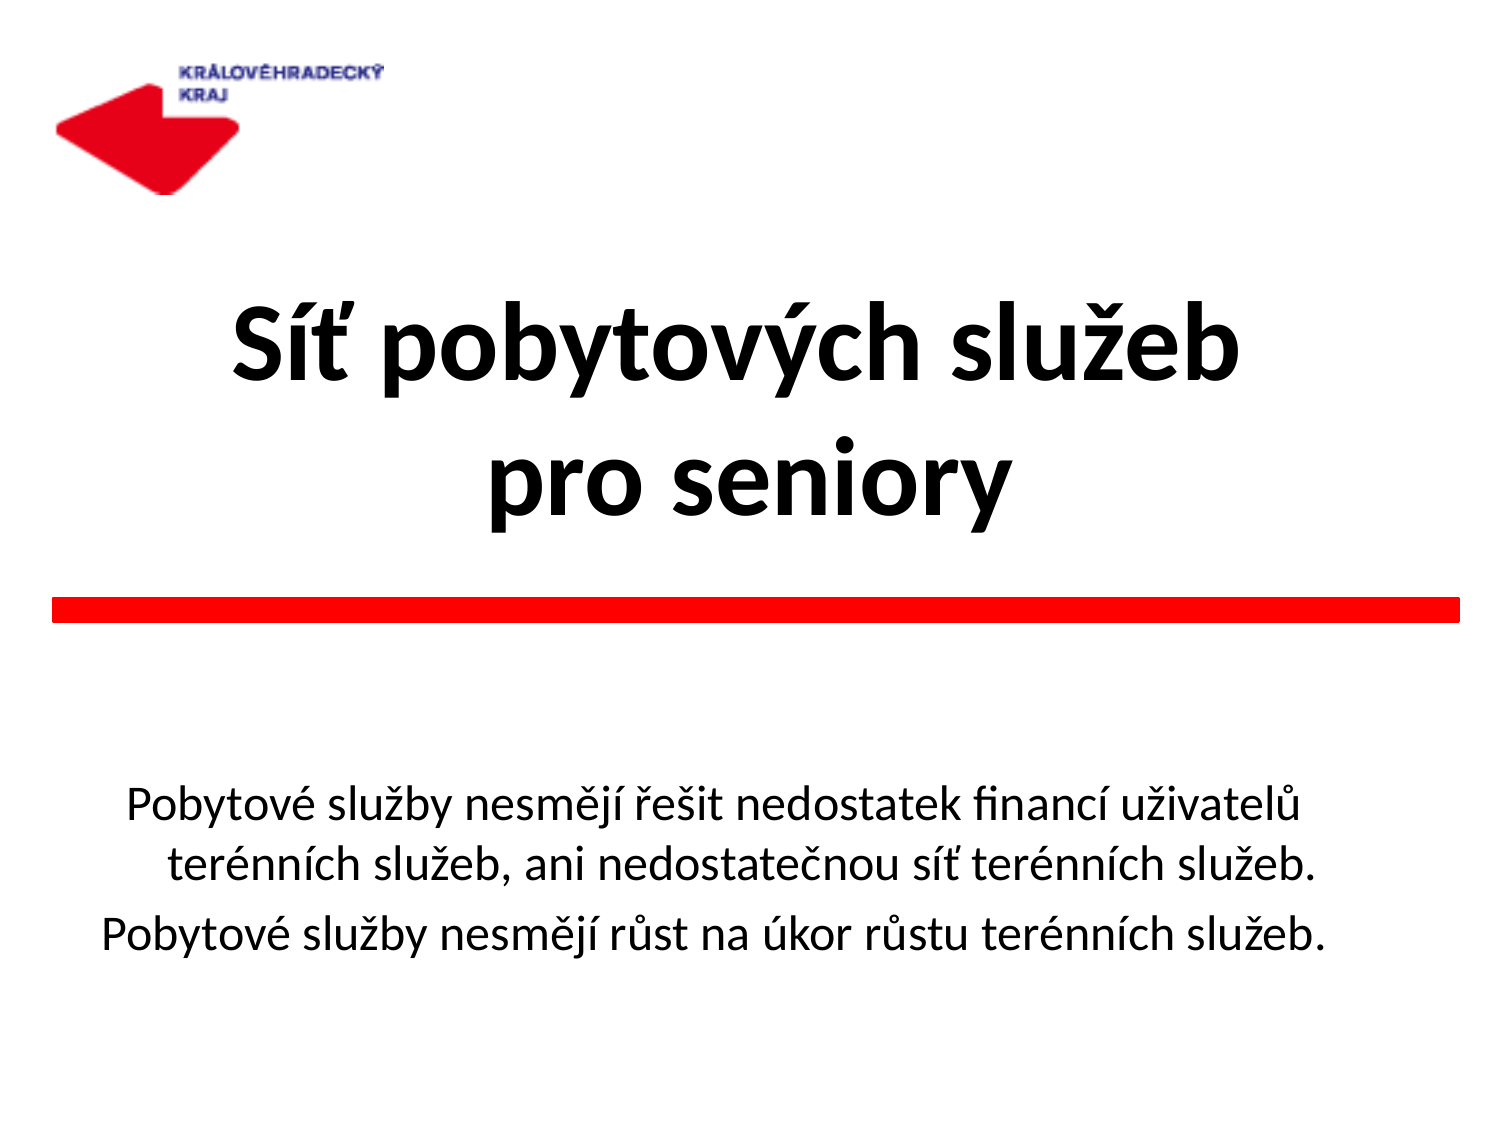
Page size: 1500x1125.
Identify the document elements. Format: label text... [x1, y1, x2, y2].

text_box Pobytové služby nesmějí řešit nedostatek financí uživatelů terénních služeb, ani nedostatečnou síť terénních služeb. Pobytové služby nesmějí růst na úkor růstu terénních služeb. [76, 763, 1353, 1000]
text_box Síť pobytových služeb pro seniory [112, 184, 1388, 596]
text_box [51, 596, 1461, 623]
picture [29, 30, 385, 195]
